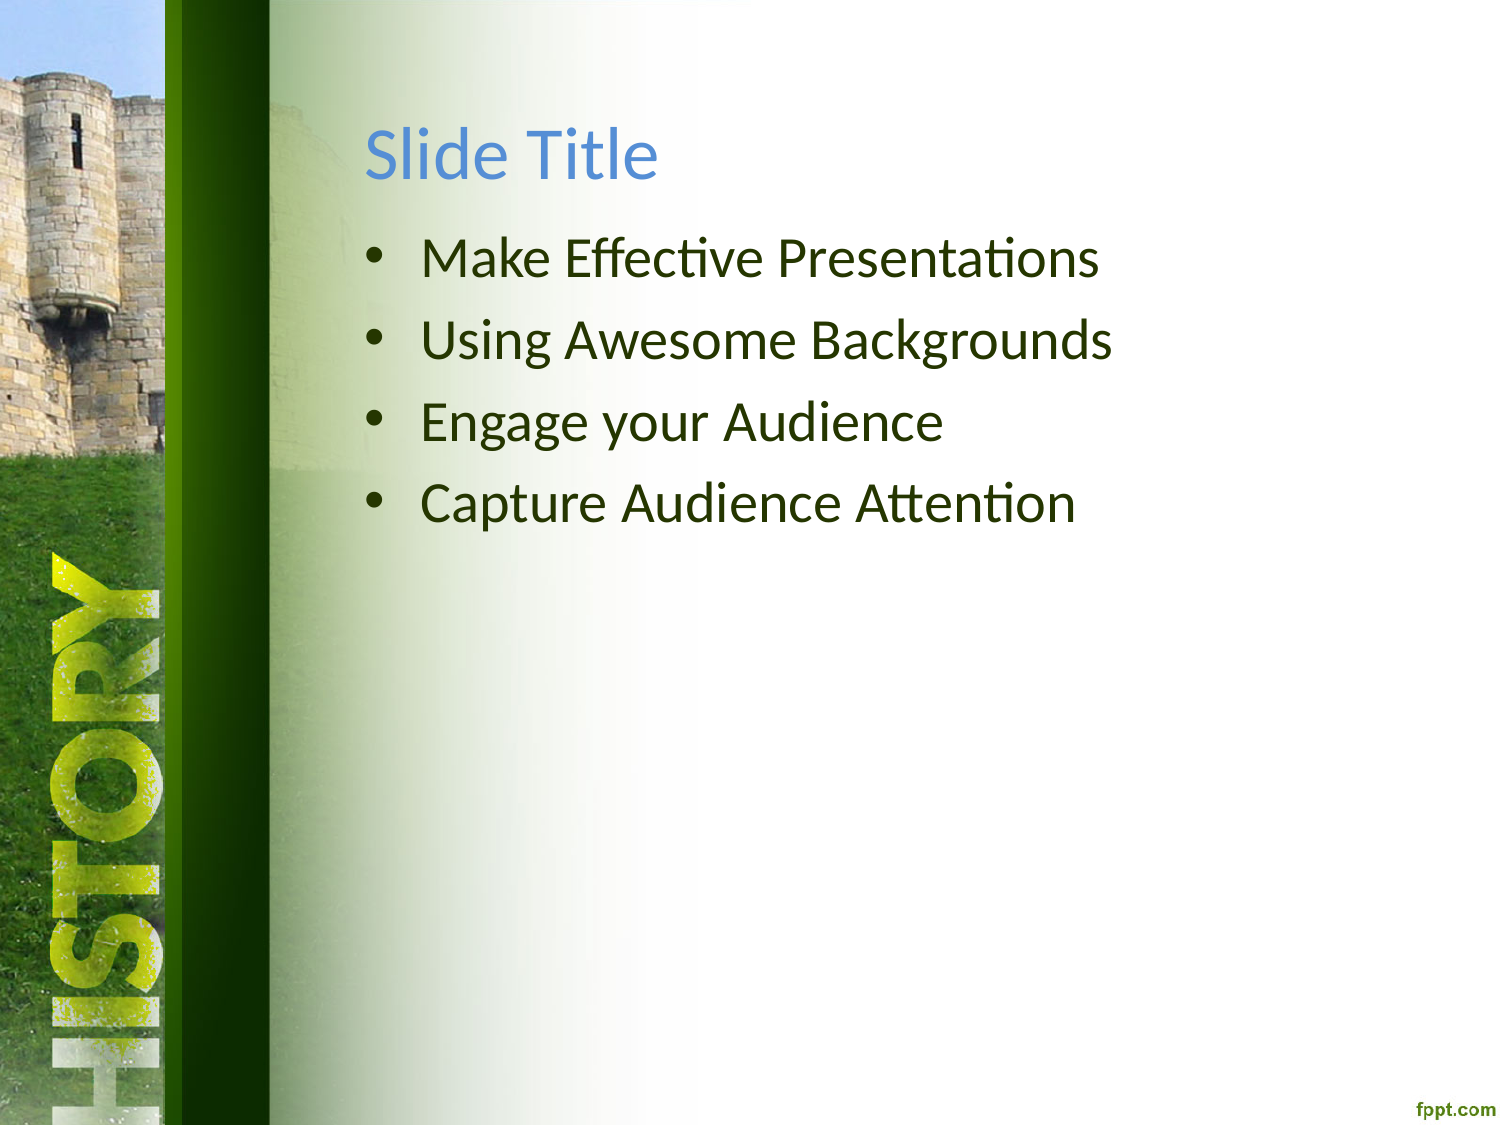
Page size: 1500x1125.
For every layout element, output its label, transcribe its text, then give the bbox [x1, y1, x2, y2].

list Make Effective Presentations Using Awesome Backgrounds Engage your Audience Capture Audience Attention [349, 211, 1427, 939]
title Slide Title [349, 86, 1427, 211]
picture [0, 0, 1500, 1125]
